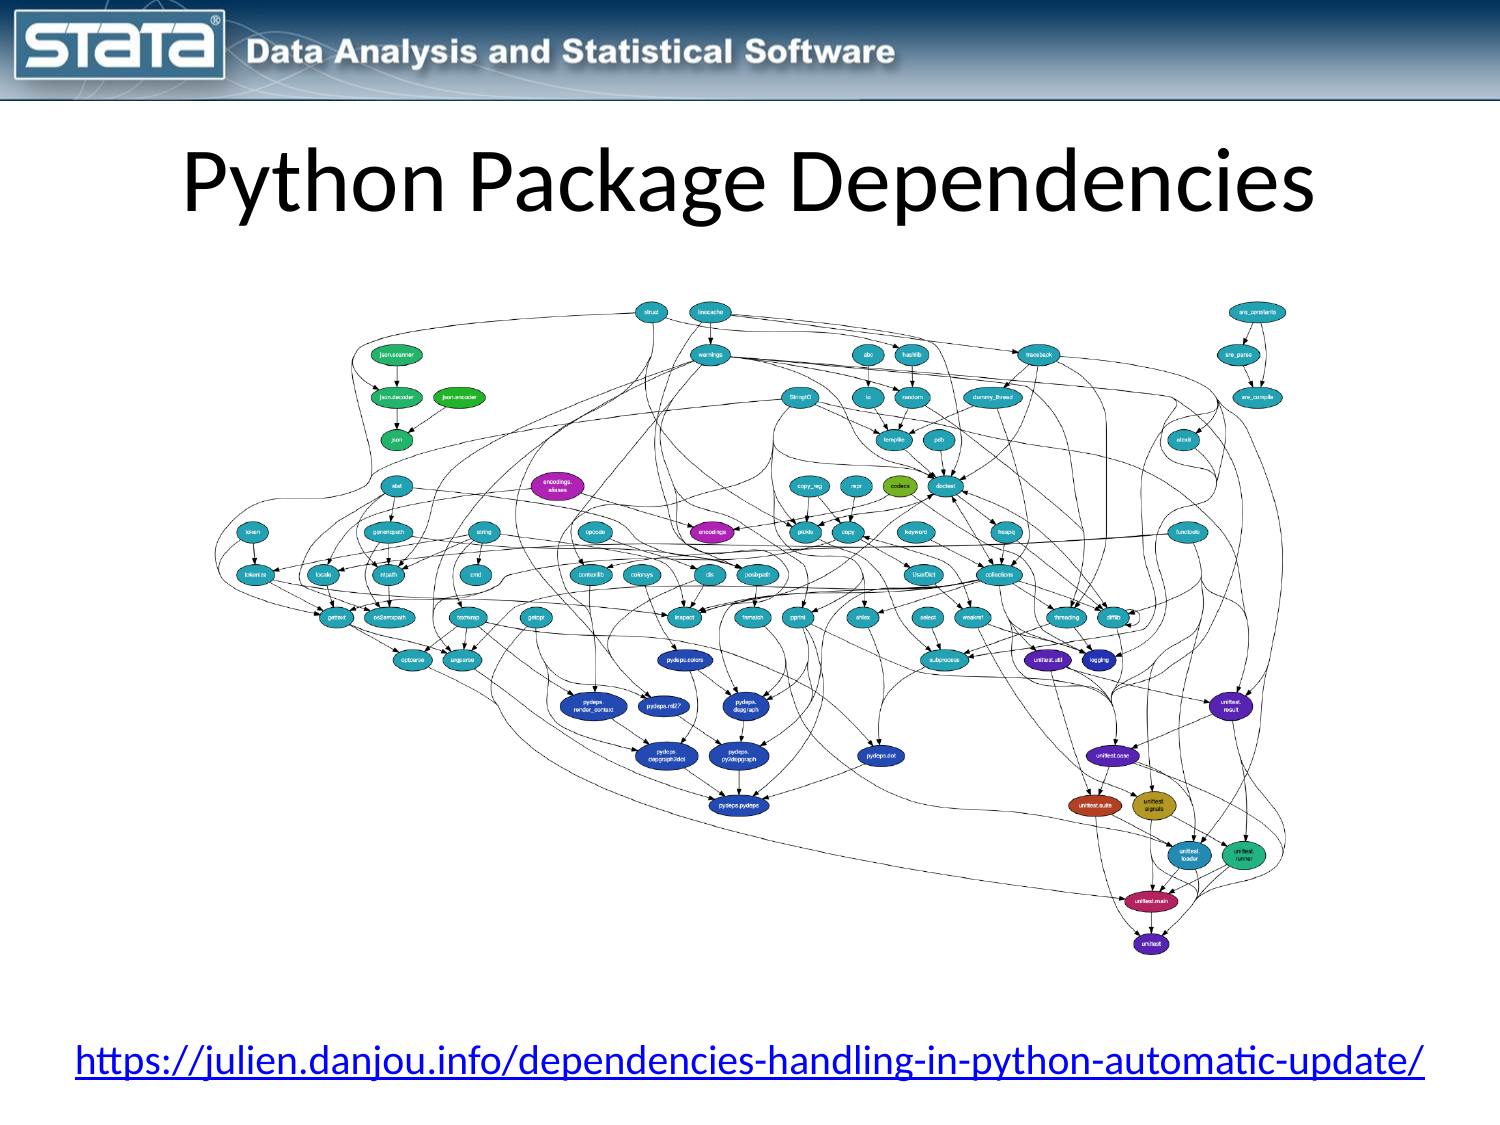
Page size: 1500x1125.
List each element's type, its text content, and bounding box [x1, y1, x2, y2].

text_box https://julien.danjou.info/dependencies-handling-in-python-automatic-update/ [0, 1025, 1500, 1090]
title Python Package Dependencies [0, 99, 1500, 250]
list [212, 299, 1288, 957]
picture [0, 0, 1500, 99]
